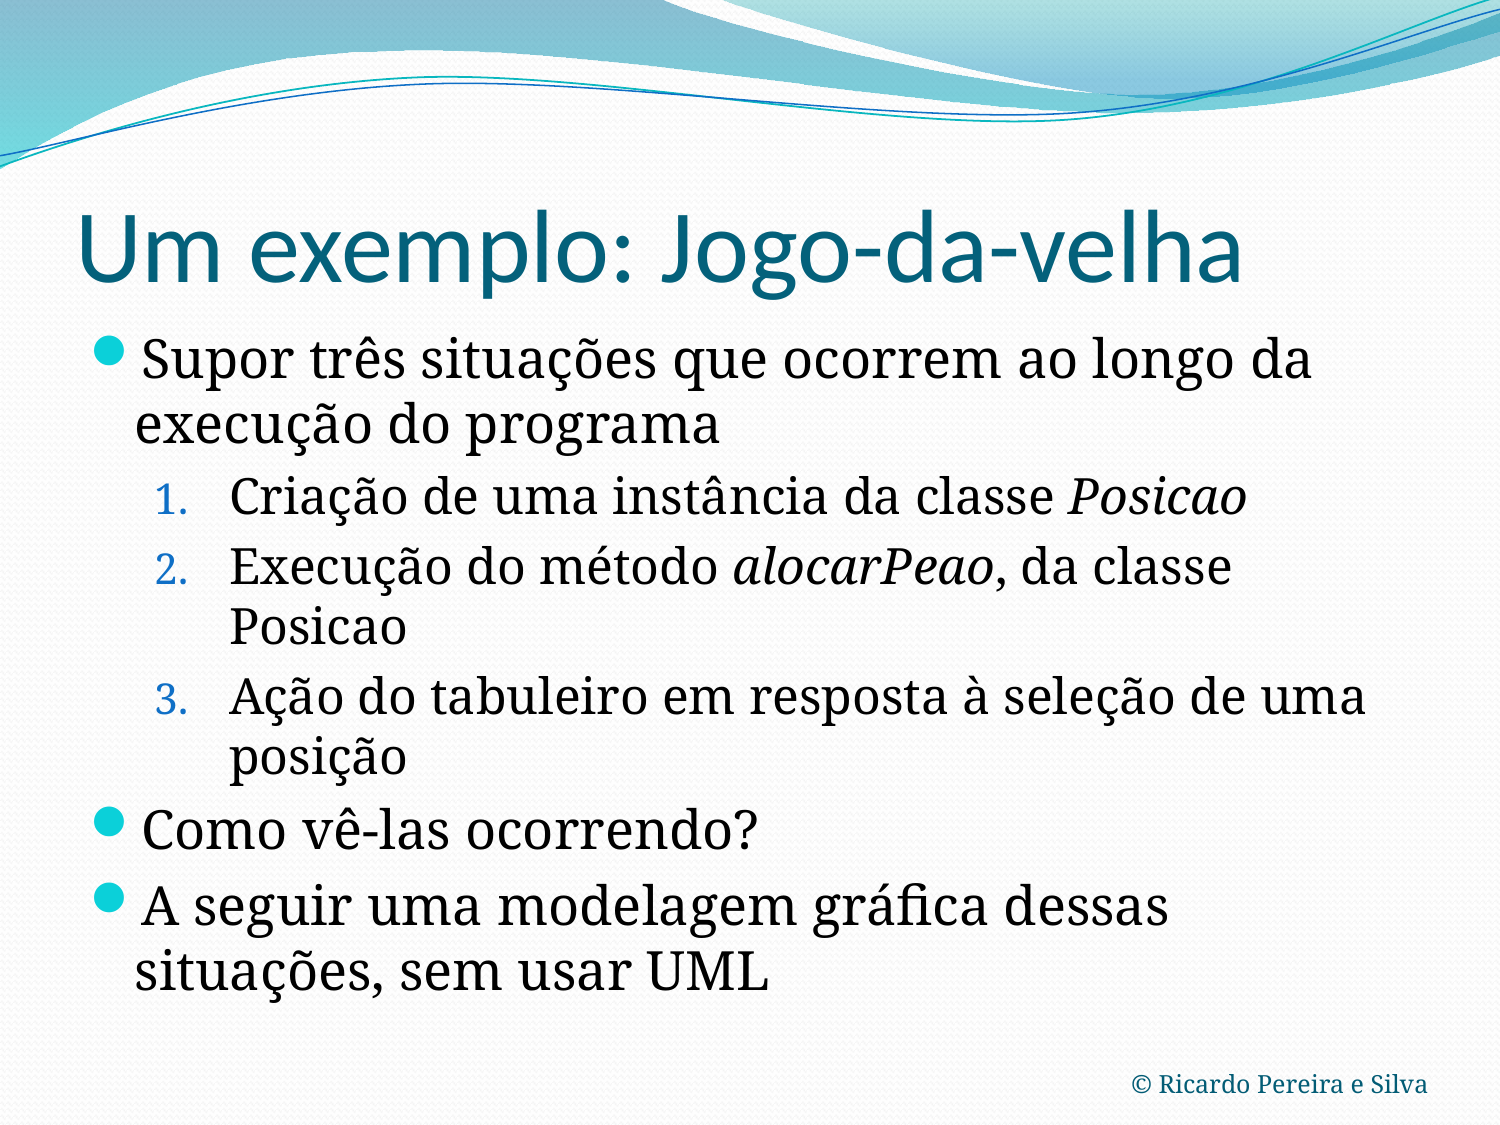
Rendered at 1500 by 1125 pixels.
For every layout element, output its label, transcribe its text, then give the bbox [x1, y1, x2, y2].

list Supor três situações que ocorrem ao longo da execução do programa Criação de uma instância da classe Posicao Execução do método alocarPeao, da classe Posicao Ação do tabuleiro em resposta à seleção de uma posição Como vê-las ocorrendo? A seguir uma modelagem gráfica dessas situações, sem usar UML [75, 317, 1425, 1038]
footer © Ricardo Pereira e Silva [1101, 1042, 1429, 1103]
title Um exemplo: Jogo-da-velha [75, 115, 1425, 303]
